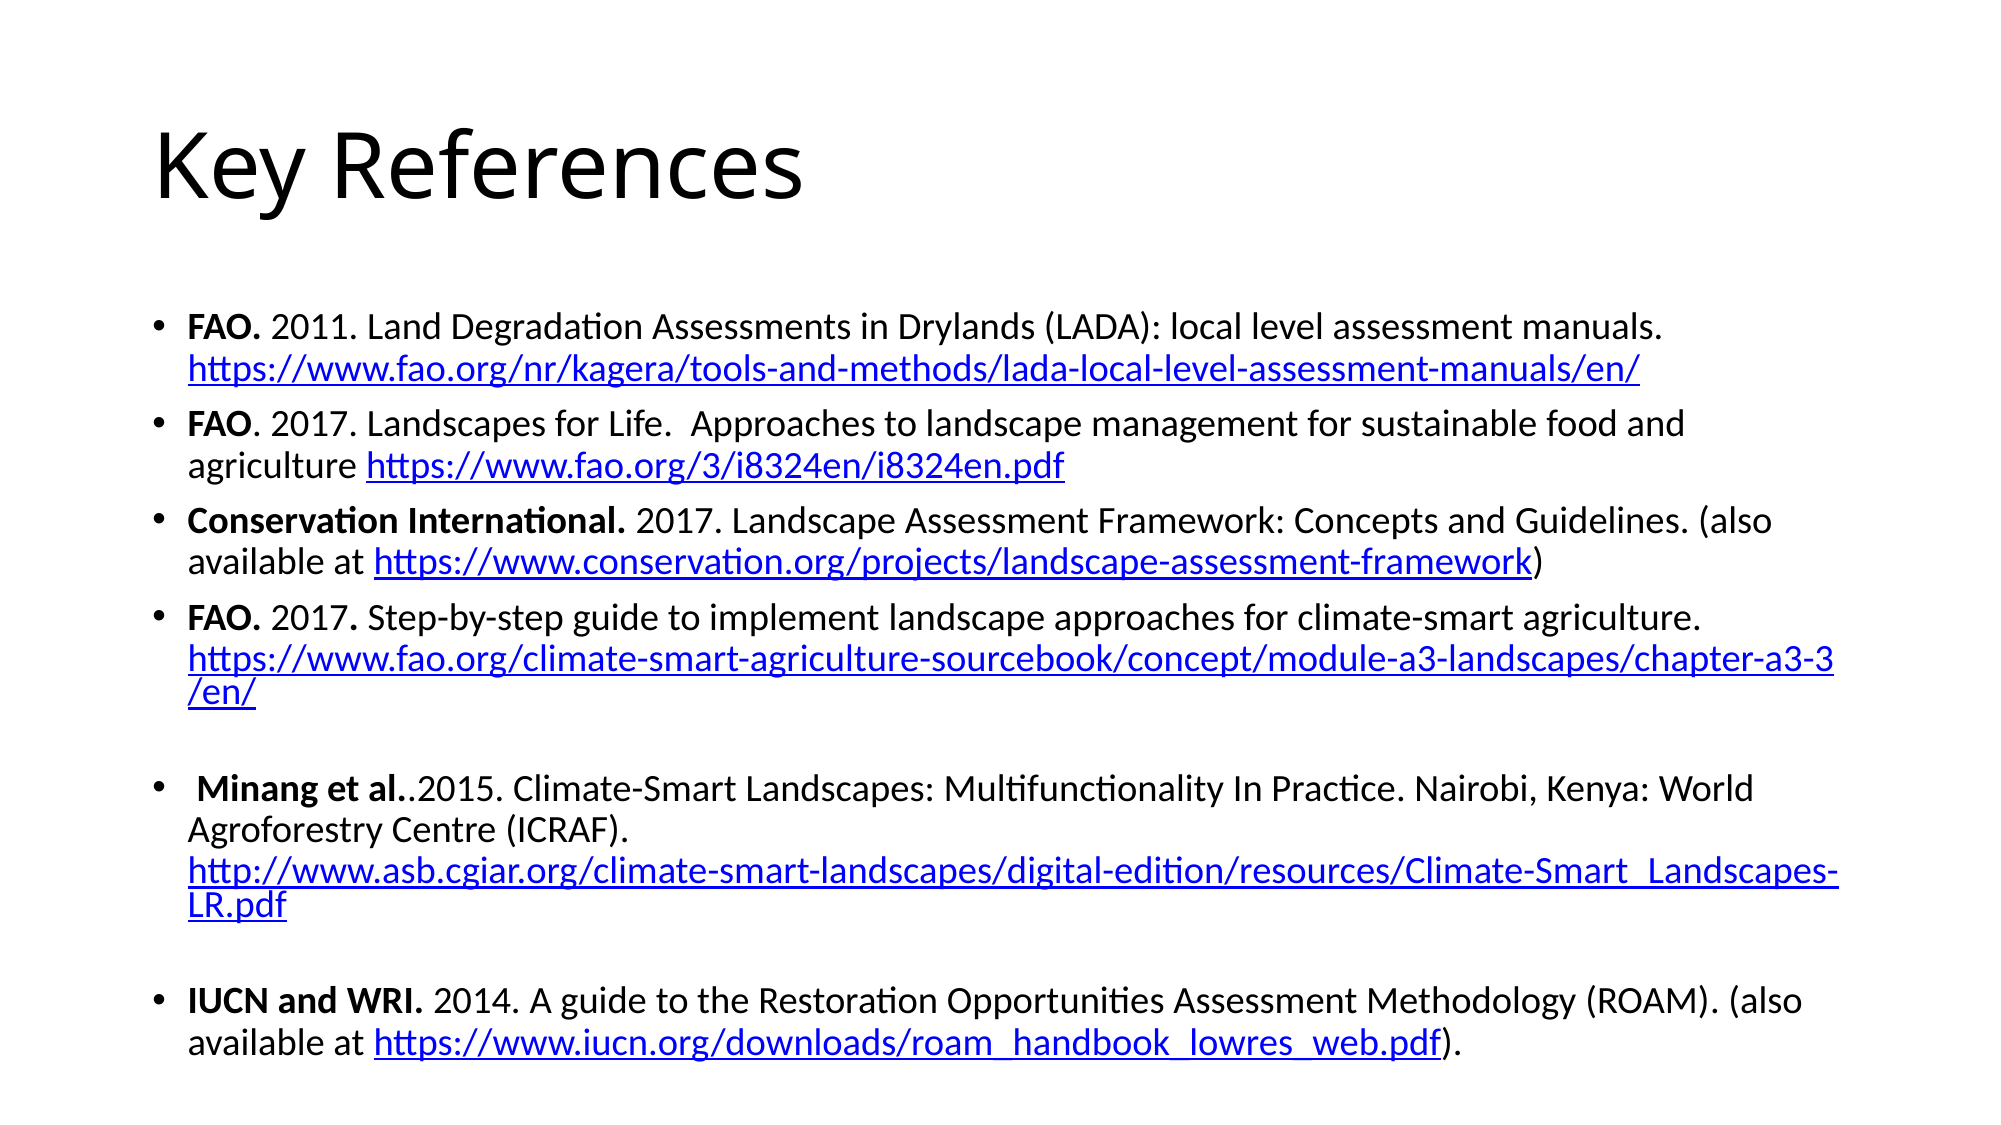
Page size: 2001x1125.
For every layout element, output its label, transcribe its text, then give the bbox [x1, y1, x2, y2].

title Key References [137, 59, 1863, 278]
list FAO. 2011. Land Degradation Assessments in Drylands (LADA): local level assessment manuals. https://www.fao.org/nr/kagera/tools-and-methods/lada-local-level-assessment-manuals/en/ FAO. 2017. Landscapes for Life. Approaches to landscape management for sustainable food and agriculture https://www.fao.org/3/i8324en/i8324en.pdf Conservation International. 2017. Landscape Assessment Framework: Concepts and Guidelines. (also available at https://www.conservation.org/projects/landscape-assessment-framework) FAO. 2017. Step-by-step guide to implement landscape approaches for climate-smart agriculture. https://www.fao.org/climate-smart-agriculture-sourcebook/concept/module-a3-landscapes/chapter-a3-3/en/ Minang et al..2015. Climate-Smart Landscapes: Multifunctionality In Practice. Nairobi, Kenya: World Agroforestry Centre (ICRAF). http://www.asb.cgiar.org/climate-smart-landscapes/digital-edition/resources/Climate-Smart_Landscapes-LR.pdf IUCN and WRI. 2014. A guide to the Restoration Opportunities Assessment Methodology (ROAM). (also available at https://www.iucn.org/downloads/roam_handbook_lowres_web.pdf). [137, 299, 1863, 1014]
